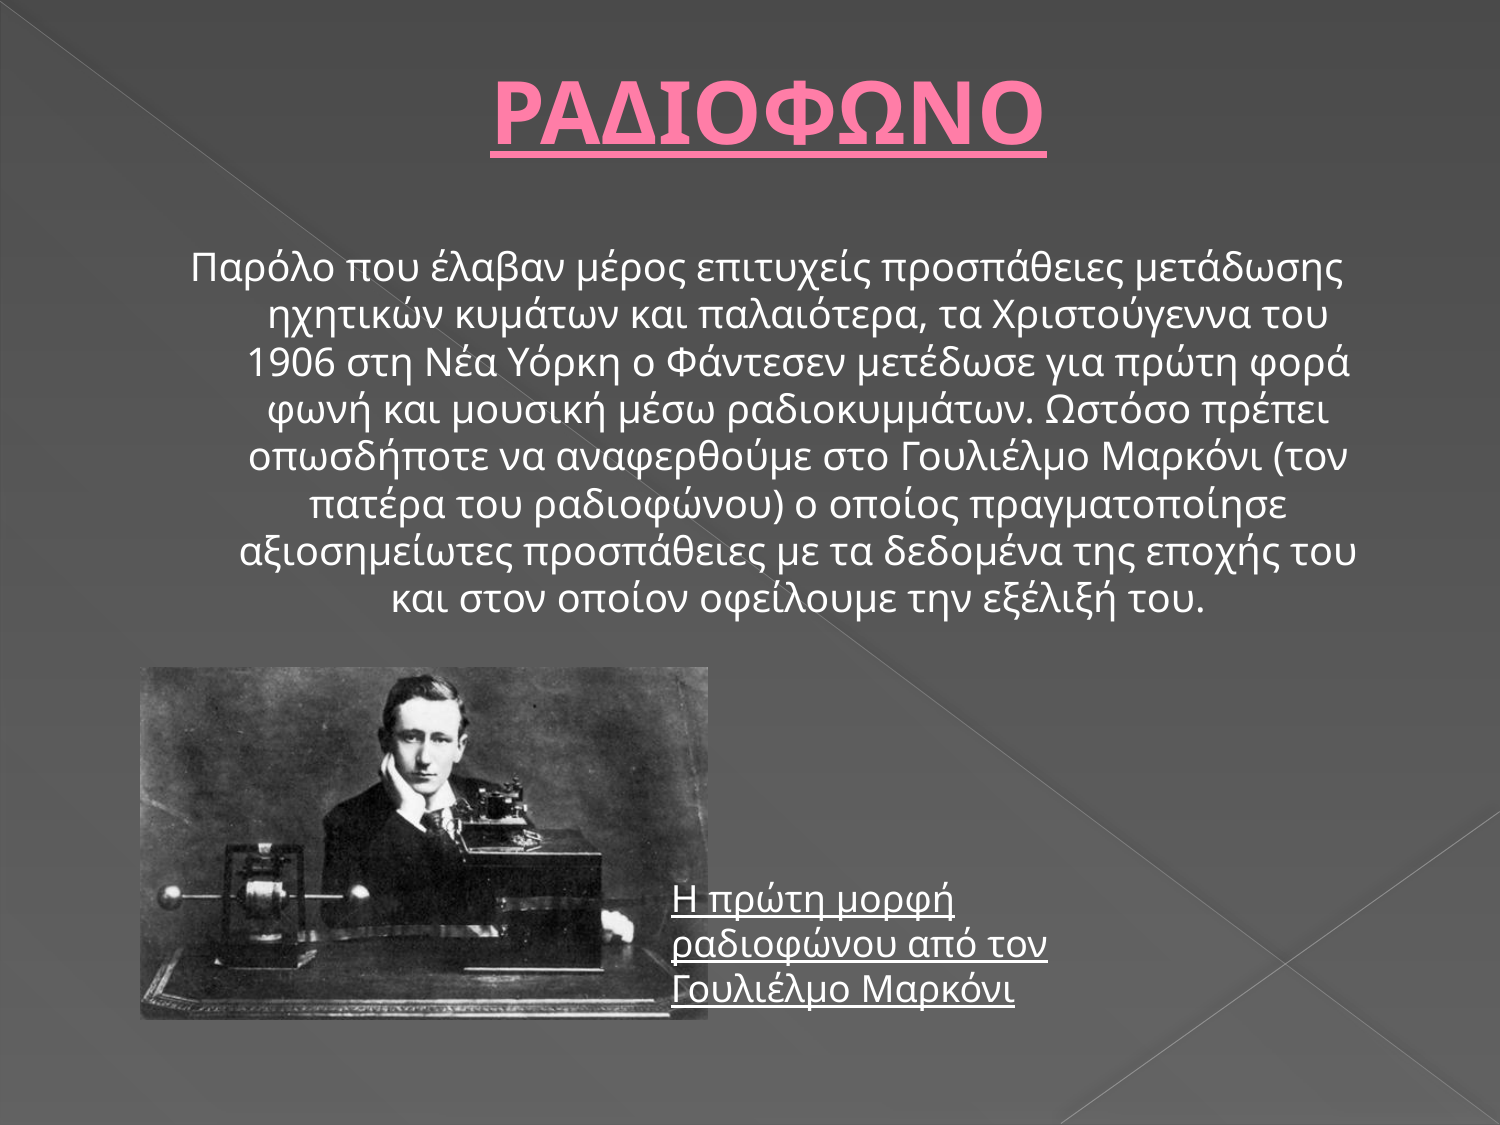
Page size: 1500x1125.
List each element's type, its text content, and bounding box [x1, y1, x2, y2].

title ΡΑΔΙΟΦΩΝΟ [75, 43, 1383, 176]
picture [140, 667, 708, 1020]
text_box Η πρώτη μορφή ραδιοφώνου από τον Γουλιέλμο Μαρκόνι [708, 867, 1137, 1017]
list Παρόλο που έλαβαν μέρος επιτυχείς προσπάθειες μετάδωσης ηχητικών κυμάτων και παλαιότερα, τα Χριστούγεννα του 1906 στη Νέα Υόρκη ο Φάντεσεν μετέδωσε για πρώτη φορά φωνή και μουσική μέσω ραδιοκυμμάτων. Ωστόσο πρέπει οπωσδήποτε να αναφερθούμε στο Γουλιέλμο Μαρκόνι (τον πατέρα του ραδιοφώνου) ο οποίος πραγματοποίησε αξιοσημείωτες προσπάθειες με τα δεδομένα της εποχής του και στον οποίον οφείλουμε την εξέλιξή του. [128, 234, 1395, 1071]
